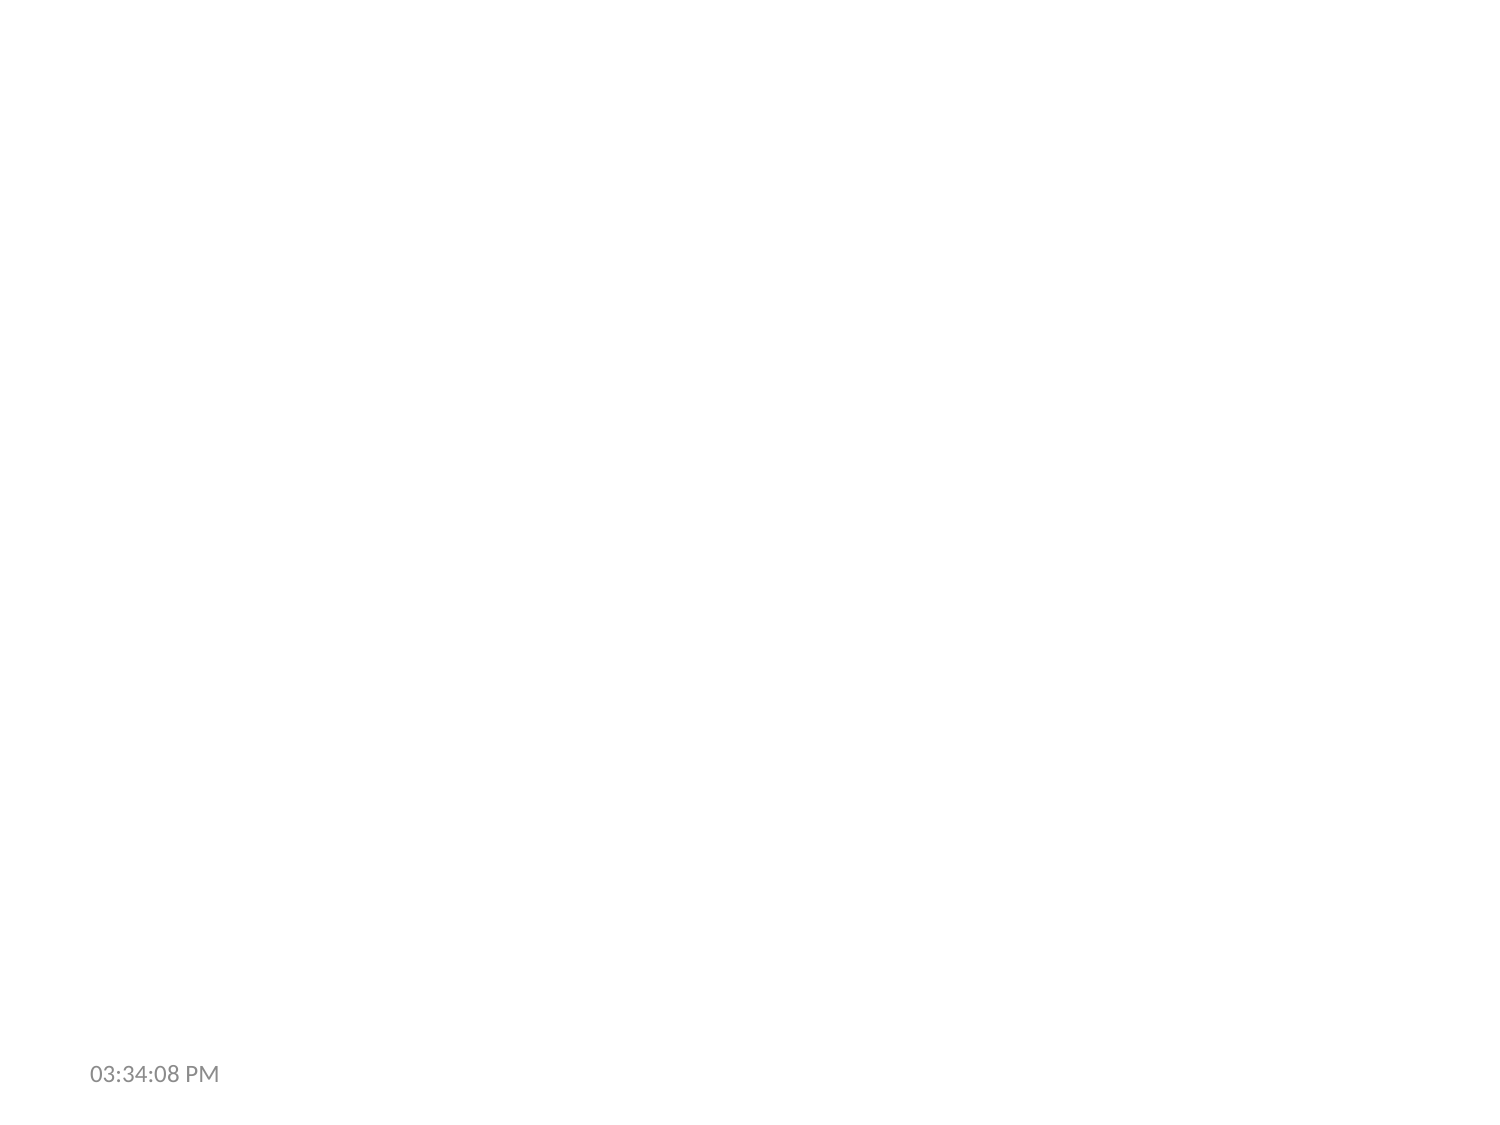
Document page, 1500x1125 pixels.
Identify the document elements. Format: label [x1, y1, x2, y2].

slide_number [75, 1042, 425, 1103]
